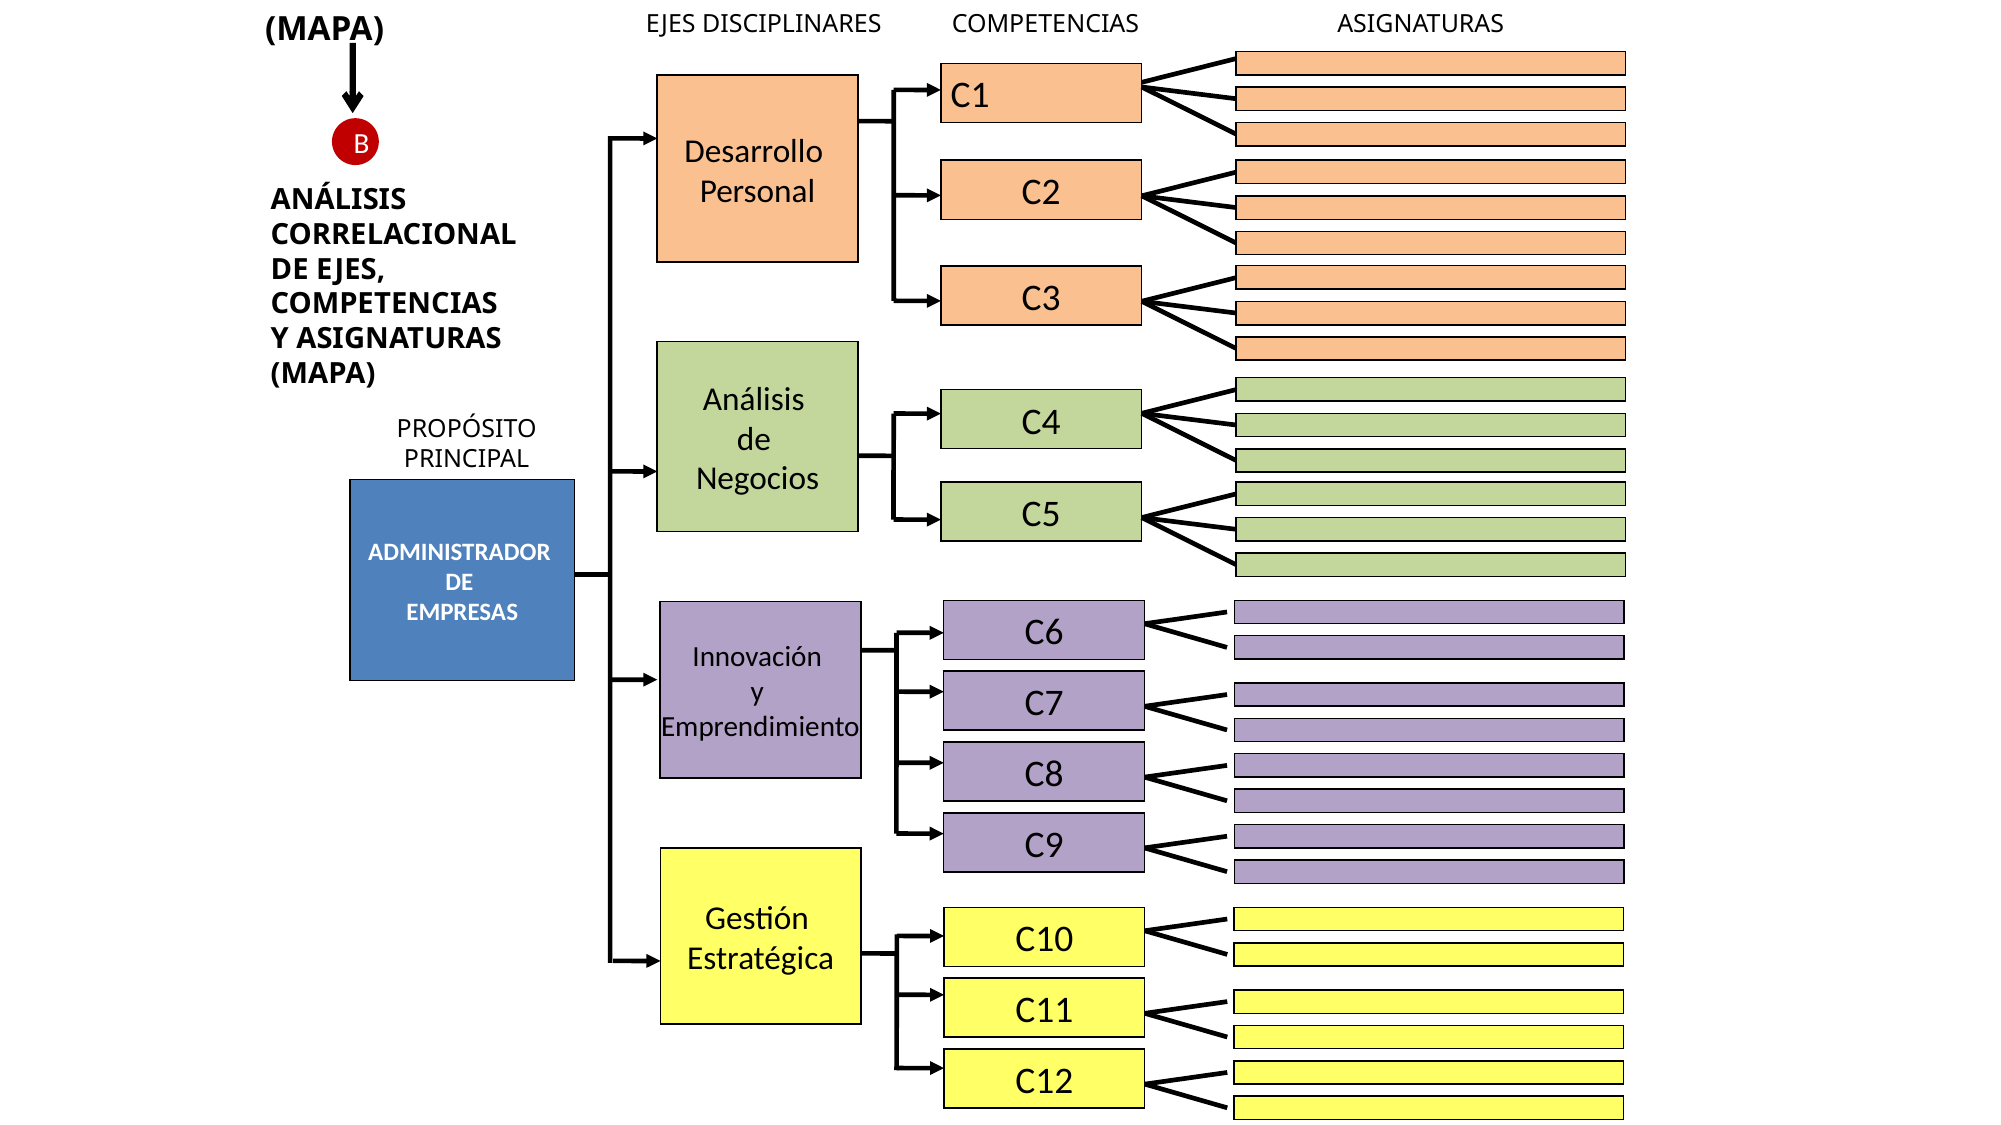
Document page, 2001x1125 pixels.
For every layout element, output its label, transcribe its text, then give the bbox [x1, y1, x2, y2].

text_box [1234, 1096, 1624, 1120]
text_box [1236, 413, 1626, 437]
text_box Análisis de Negocios [657, 341, 858, 532]
text_box C4 [940, 389, 1142, 449]
text_box [1234, 789, 1624, 813]
text_box ADMINISTRADOR DE EMPRESAS [350, 479, 575, 681]
text_box ASIGNATURAS [1234, 0, 1608, 45]
text_box EJES DISCIPLINARES [622, 0, 903, 45]
text_box C10 [943, 907, 1145, 967]
text_box [1236, 301, 1626, 325]
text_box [860, 632, 944, 834]
text_box [1236, 122, 1626, 146]
text_box [1234, 942, 1624, 967]
text_box [610, 673, 658, 686]
text_box [610, 132, 658, 145]
text_box [896, 929, 944, 943]
text_box C8 [948, 741, 1145, 802]
text_box [1234, 1025, 1624, 1049]
text_box [1234, 753, 1624, 778]
text_box [1234, 718, 1624, 742]
text_box [1236, 51, 1626, 75]
text_box B [329, 116, 381, 168]
text_box C7 [948, 671, 1145, 731]
text_box [1234, 1060, 1624, 1085]
text_box [1234, 859, 1624, 884]
text_box COMPETENCIAS [903, 0, 1188, 45]
text_box C12 [943, 1048, 1145, 1109]
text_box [857, 89, 942, 301]
text_box [1234, 989, 1624, 1014]
text_box [1234, 635, 1624, 660]
text_box Innovación y Emprendimiento [660, 601, 861, 778]
text_box [1234, 824, 1624, 848]
text_box ANÁLISIS CORRELACIONAL DE EJES, COMPETENCIAS Y ASIGNATURAS (MAPA) [255, 172, 573, 398]
text_box [610, 465, 658, 478]
text_box Gestión Estratégica [660, 848, 862, 1024]
text_box C5 [940, 482, 1142, 542]
text_box [1236, 231, 1626, 255]
text_box [1234, 682, 1624, 707]
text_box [857, 413, 942, 520]
text_box [1236, 87, 1626, 111]
text_box C9 [943, 813, 1145, 873]
text_box [1236, 517, 1626, 542]
text_box [1236, 160, 1626, 184]
text_box PROPÓSITO PRINCIPAL [367, 404, 567, 480]
text_box [1236, 448, 1626, 473]
text_box [896, 1061, 944, 1075]
text_box Desarrollo Personal [657, 75, 858, 263]
text_box C3 [940, 265, 1142, 325]
text_box [896, 988, 944, 1002]
text_box [1236, 552, 1626, 577]
text_box C11 [943, 978, 1145, 1038]
text_box [1236, 336, 1626, 361]
text_box (MAPA) [250, 0, 400, 55]
text_box C1 [940, 63, 1142, 123]
text_box [1236, 195, 1626, 220]
text_box C2 [945, 160, 1142, 220]
text_box [1234, 907, 1624, 931]
text_box [1236, 265, 1626, 290]
text_box [1236, 481, 1626, 506]
text_box C6 [943, 600, 1145, 660]
text_box [1234, 600, 1624, 624]
text_box [613, 954, 661, 968]
text_box [1236, 377, 1626, 402]
